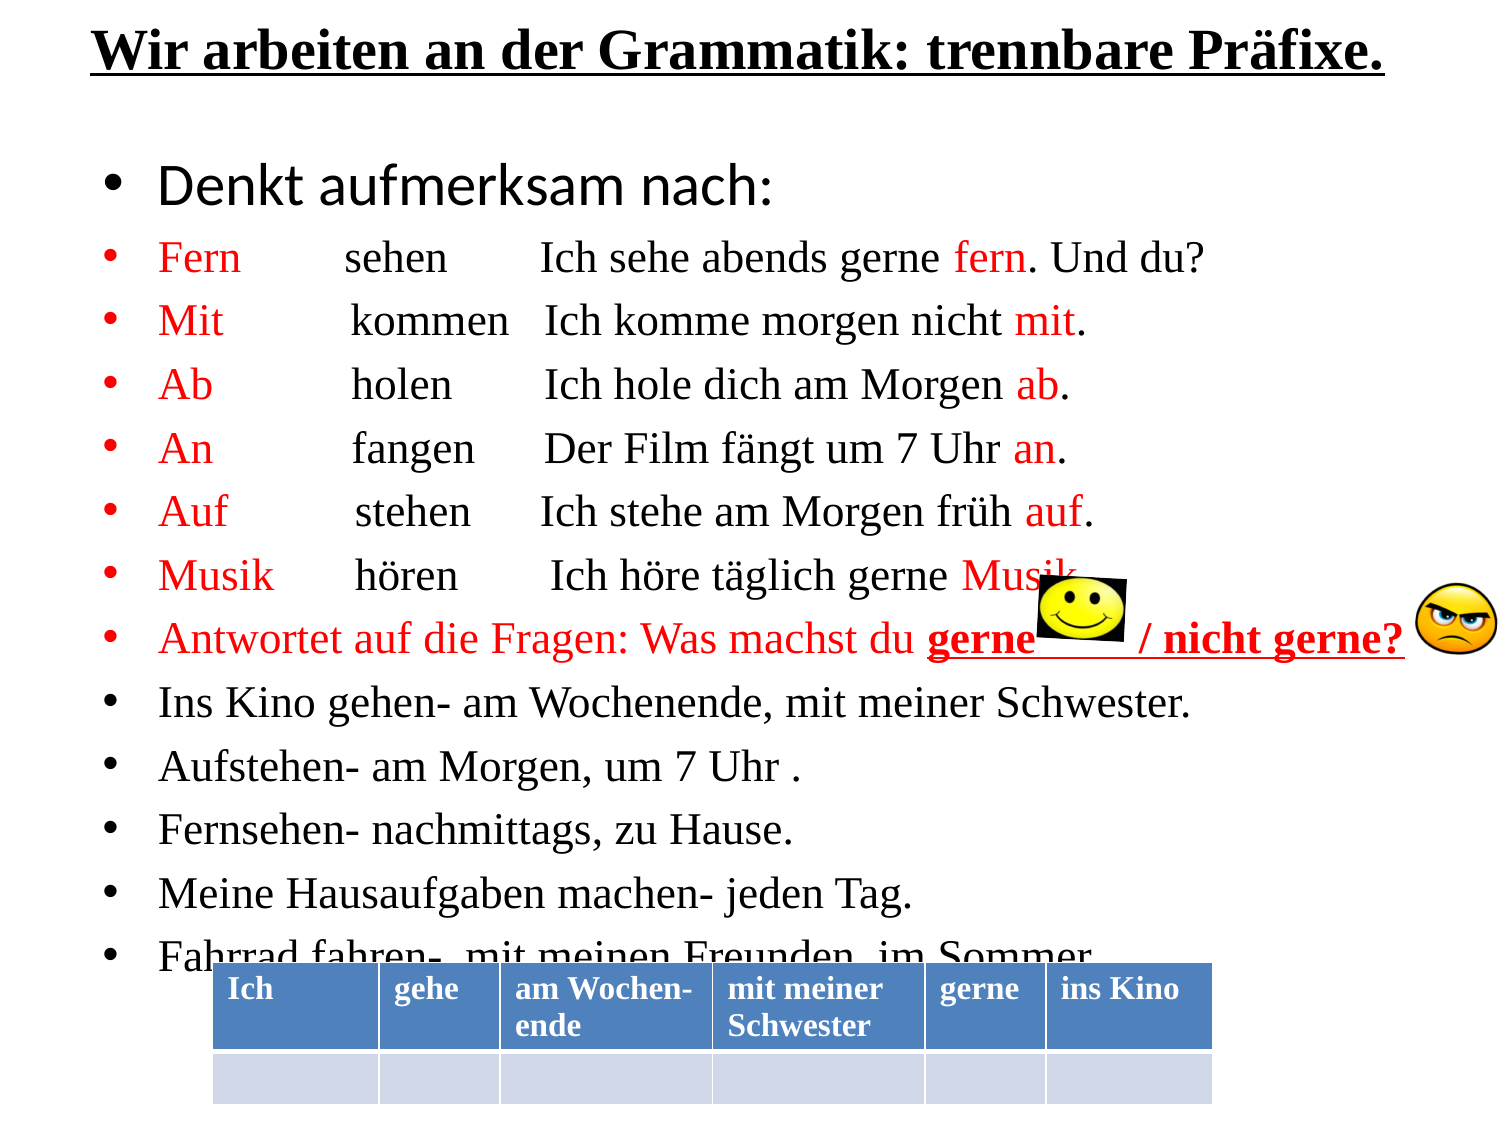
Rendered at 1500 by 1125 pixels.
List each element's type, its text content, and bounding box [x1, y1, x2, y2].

table_cell [1047, 1054, 1212, 1104]
table_cell [713, 1054, 924, 1104]
picture [1413, 575, 1500, 662]
table_cell [926, 1054, 1045, 1104]
table_cell [501, 1054, 712, 1104]
table_cell [380, 1054, 499, 1104]
title Wir arbeiten an der Grammatik: trennbare Präfixe. [62, 24, 1413, 138]
table_cell [213, 1054, 378, 1104]
table_header ins Kino [1047, 963, 1212, 1049]
table_header gehe [380, 963, 499, 1049]
table_header mit meiner Schwester [713, 963, 924, 1049]
list Denkt aufmerksam nach: Fern sehen Ich sehe abends gerne fern. Und du? Mit kommen Ich komme morgen nicht mit. Ab holen Ich hole dich am Morgen ab. An fangen Der Film fängt um 7 Uhr an. Auf stehen Ich stehe am Morgen früh auf. Musik hören Ich höre täglich gerne Musik. Antwortet auf die Fragen: Was machst du gerne / nicht gerne? Ins Kino gehen- am Wochenende, mit meiner Schwester. Aufstehen- am Morgen, um 7 Uhr . Fernsehen- nachmittags, zu Hause. Meine Hausaufgaben machen- jeden Tag. Fahrrad fahren- mit meinen Freunden, im Sommer. [87, 137, 1438, 1005]
table_header gerne [926, 963, 1045, 1049]
table_header am Wochen- ende [501, 963, 712, 1049]
table_header Ich [213, 963, 378, 1049]
picture [1037, 575, 1127, 641]
